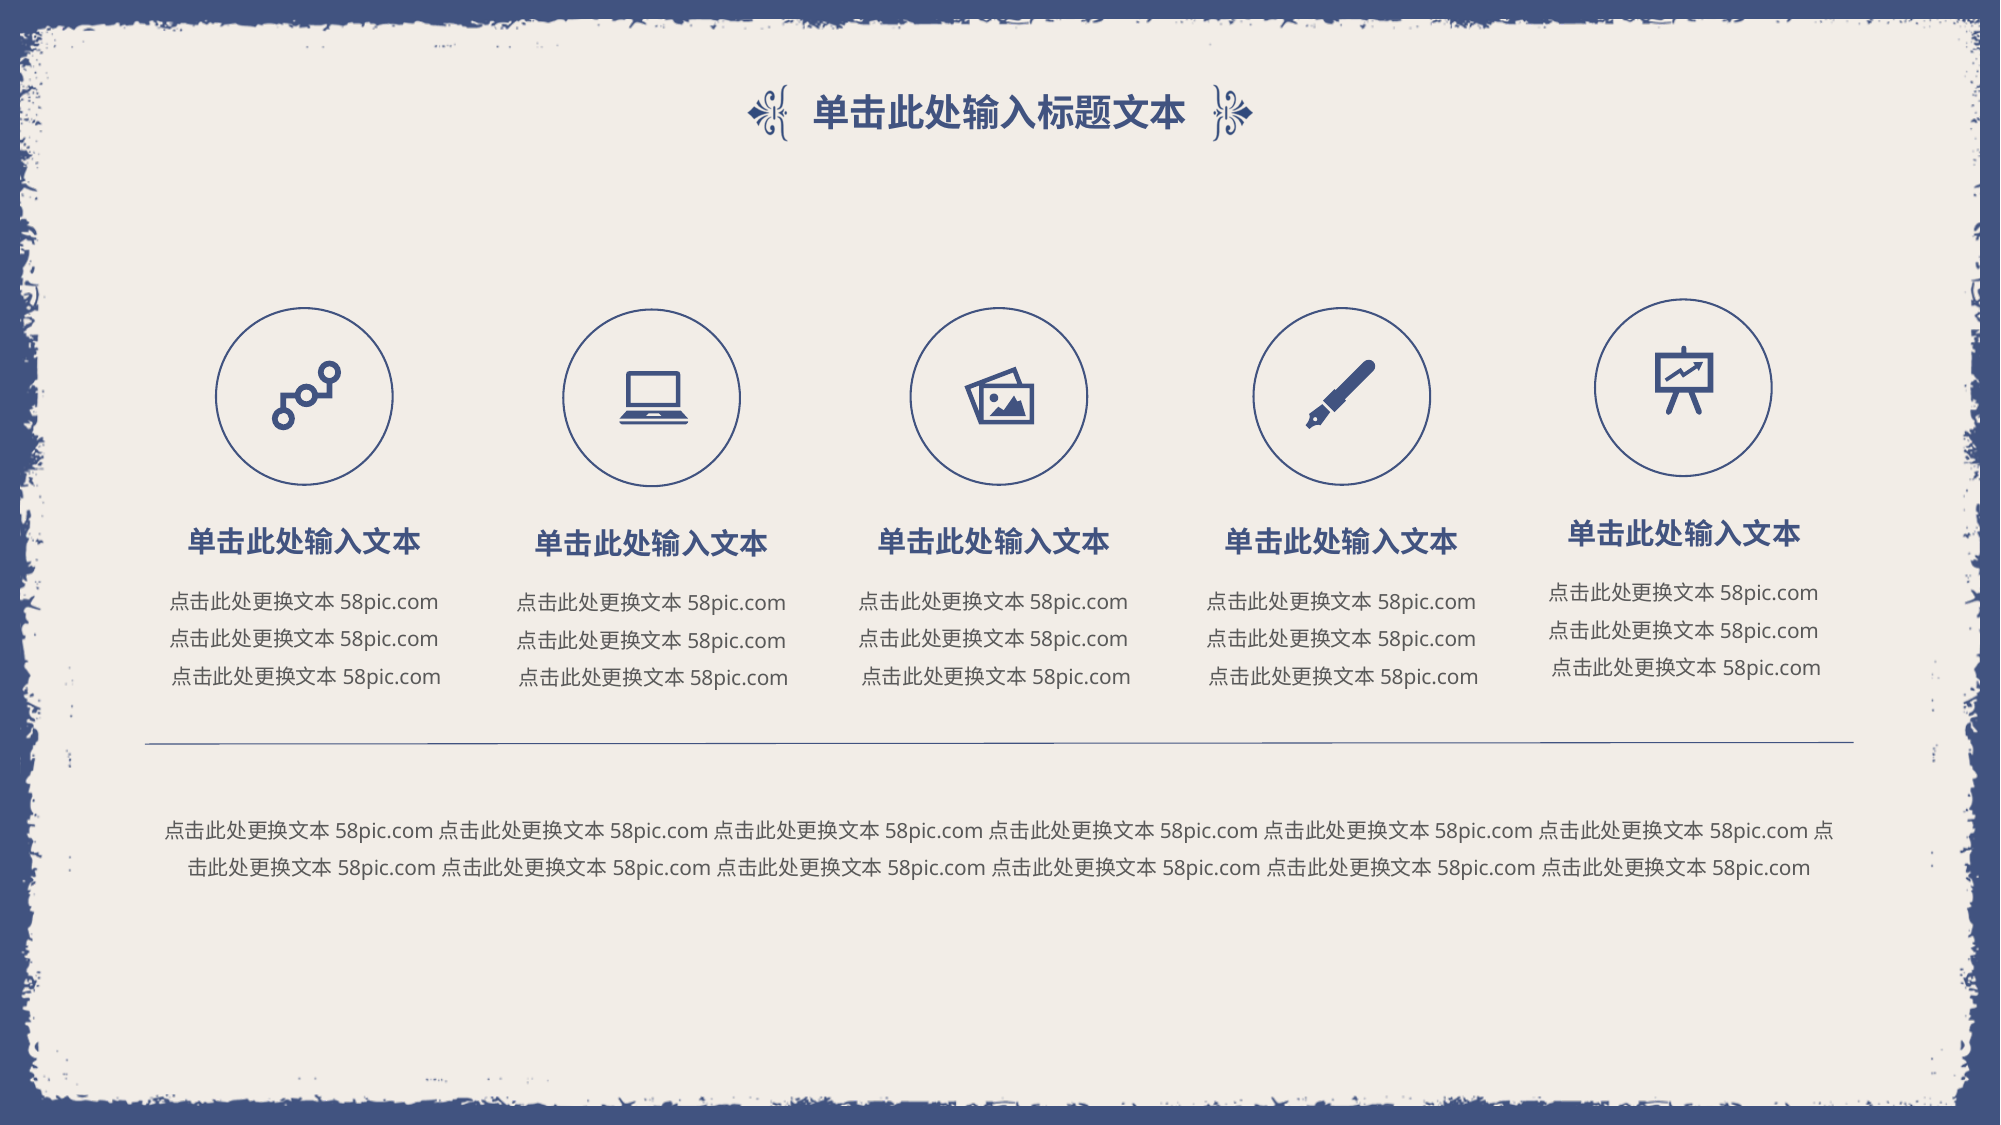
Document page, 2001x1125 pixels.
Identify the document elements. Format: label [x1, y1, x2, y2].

text_box [910, 308, 1088, 485]
picture [1204, 93, 1262, 134]
text_box [215, 308, 393, 485]
text_box [1594, 299, 1772, 477]
text_box [1253, 308, 1431, 485]
picture [738, 93, 796, 134]
text_box [563, 309, 740, 487]
text_box [0, 6, 2000, 1119]
